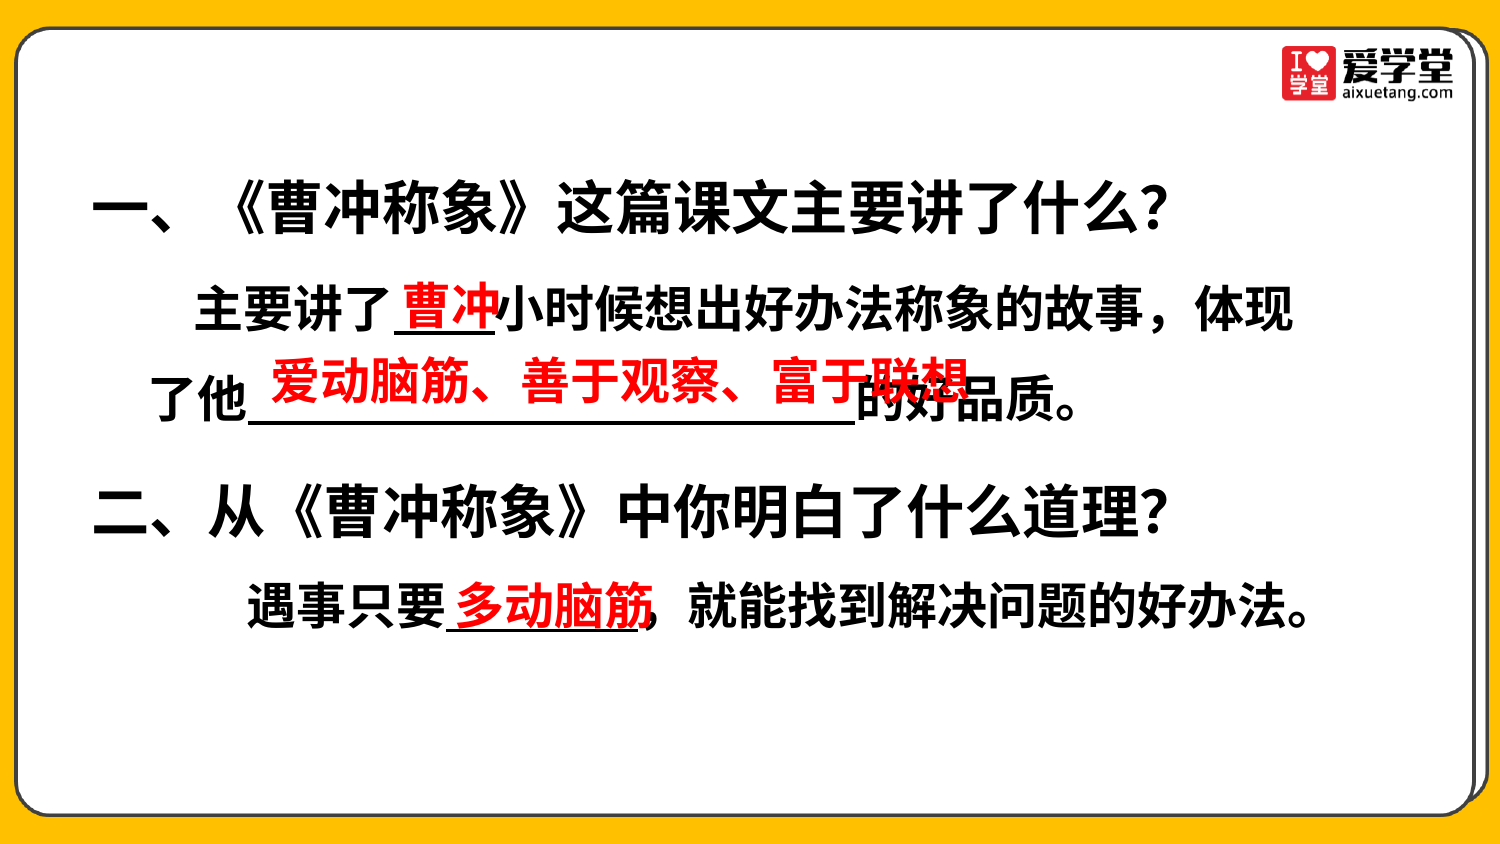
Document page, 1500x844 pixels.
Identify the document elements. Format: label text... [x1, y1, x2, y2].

text_box 二、从《曹冲称象》中你明白了什么道理？ [76, 432, 1500, 553]
text_box 主要讲了 小时候想出好办法称象的故事，体现了他 的好品质。 [132, 240, 1349, 432]
text_box 遇事只要 ，就能找到解决问题的好办法。 [670, 567, 1353, 643]
picture [0, 0, 1500, 844]
text_box 爱动脑筋、善于观察、富于联想 [255, 342, 986, 417]
text_box 一、《曹冲称象》这篇课文主要讲了什么？ [76, 128, 1500, 249]
text_box 曹冲 [386, 266, 516, 342]
text_box 遇事只要 ，就能找到解决问题的好办法。 [231, 567, 439, 643]
text_box 多动脑筋 [439, 567, 670, 643]
picture [1349, 249, 1500, 432]
